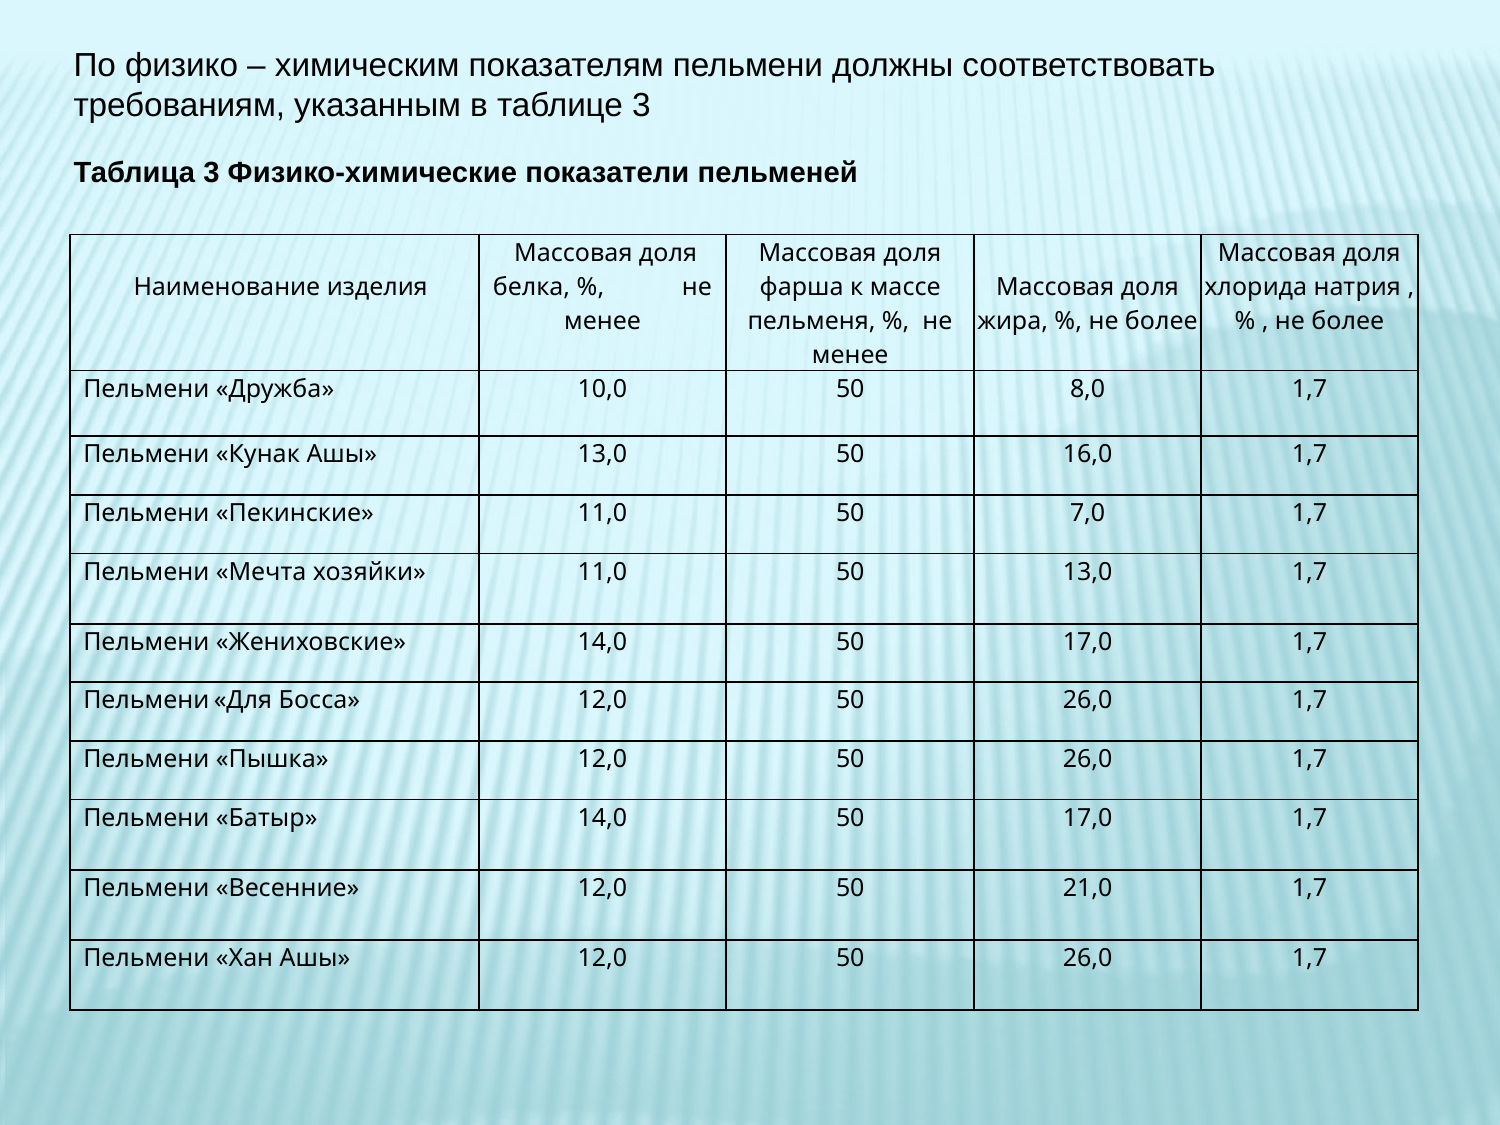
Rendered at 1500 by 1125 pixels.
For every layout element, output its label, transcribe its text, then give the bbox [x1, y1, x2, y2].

table_header Массовая доля белка, %, не менее [480, 235, 725, 370]
table_cell Пельмени «Жениховские» [71, 625, 478, 681]
table_cell 12,0 [480, 683, 725, 740]
table_header Массовая доля хлорида натрия , % , не более [1202, 235, 1417, 370]
table_cell Пельмени «Мечта хозяйки» [71, 554, 478, 623]
table_cell 12,0 [480, 871, 725, 939]
table_cell 11,0 [480, 554, 725, 623]
table_cell 50 [727, 437, 973, 494]
table_cell 16,0 [975, 437, 1200, 494]
table_cell 1,7 [1202, 871, 1417, 939]
table_cell 50 [727, 800, 973, 869]
table_cell 7,0 [975, 496, 1200, 553]
table_cell 26,0 [975, 742, 1200, 799]
table_cell 26,0 [975, 941, 1200, 1009]
table_cell 50 [727, 742, 973, 799]
table_cell 14,0 [480, 800, 725, 869]
table_cell 12,0 [480, 941, 725, 1009]
table_cell 50 [727, 871, 973, 939]
table_cell 21,0 [975, 871, 1200, 939]
table_cell Пельмени «Кунак Ашы» [71, 437, 478, 494]
table_cell 50 [727, 496, 973, 553]
table_cell 1,7 [1202, 683, 1417, 740]
table_cell 50 [727, 554, 973, 623]
table_cell 17,0 [975, 625, 1200, 681]
table_cell Пельмени «Пышка» [71, 742, 478, 799]
table_cell 11,0 [480, 496, 725, 553]
table_cell 1,7 [1202, 554, 1417, 623]
table_cell 50 [727, 941, 973, 1009]
table_cell 14,0 [480, 625, 725, 681]
table_cell 13,0 [480, 437, 725, 494]
table_cell 50 [727, 371, 973, 435]
table_cell Пельмени «Весенние» [71, 871, 478, 939]
table_cell 12,0 [480, 742, 725, 799]
table_cell 1,7 [1202, 625, 1417, 681]
table_cell 1,7 [1202, 800, 1417, 869]
table_cell Пельмени «Дружба» [71, 371, 478, 435]
table_cell 17,0 [975, 800, 1200, 869]
table_cell 1,7 [1202, 496, 1417, 553]
table_cell Пельмени «Для Босса» [71, 683, 478, 740]
text_box По физико – химическим показателям пельмени должны соответствовать требованиям, указанным в таблице 3 Таблица 3 Физико-химические показатели пельменей [58, 36, 1430, 196]
table_cell 10,0 [480, 371, 725, 435]
table_cell 1,7 [1202, 371, 1417, 435]
table_cell 13,0 [975, 554, 1200, 623]
table_cell 26,0 [975, 683, 1200, 740]
table_cell 8,0 [975, 371, 1200, 435]
table_cell 1,7 [1202, 437, 1417, 494]
table_header Массовая доля жира, %, не более [975, 235, 1200, 370]
table_cell 50 [727, 625, 973, 681]
table_cell 50 [727, 683, 973, 740]
table_cell Пельмени «Хан Ашы» [71, 941, 478, 1009]
table_header Наименование изделия [71, 235, 478, 370]
table_header Массовая доля фарша к массе пельменя, %, не менее [727, 235, 973, 370]
table_cell Пельмени «Пекинские» [71, 496, 478, 553]
table_cell 1,7 [1202, 941, 1417, 1009]
table_cell 1,7 [1202, 742, 1417, 799]
table_cell Пельмени «Батыр» [71, 800, 478, 869]
